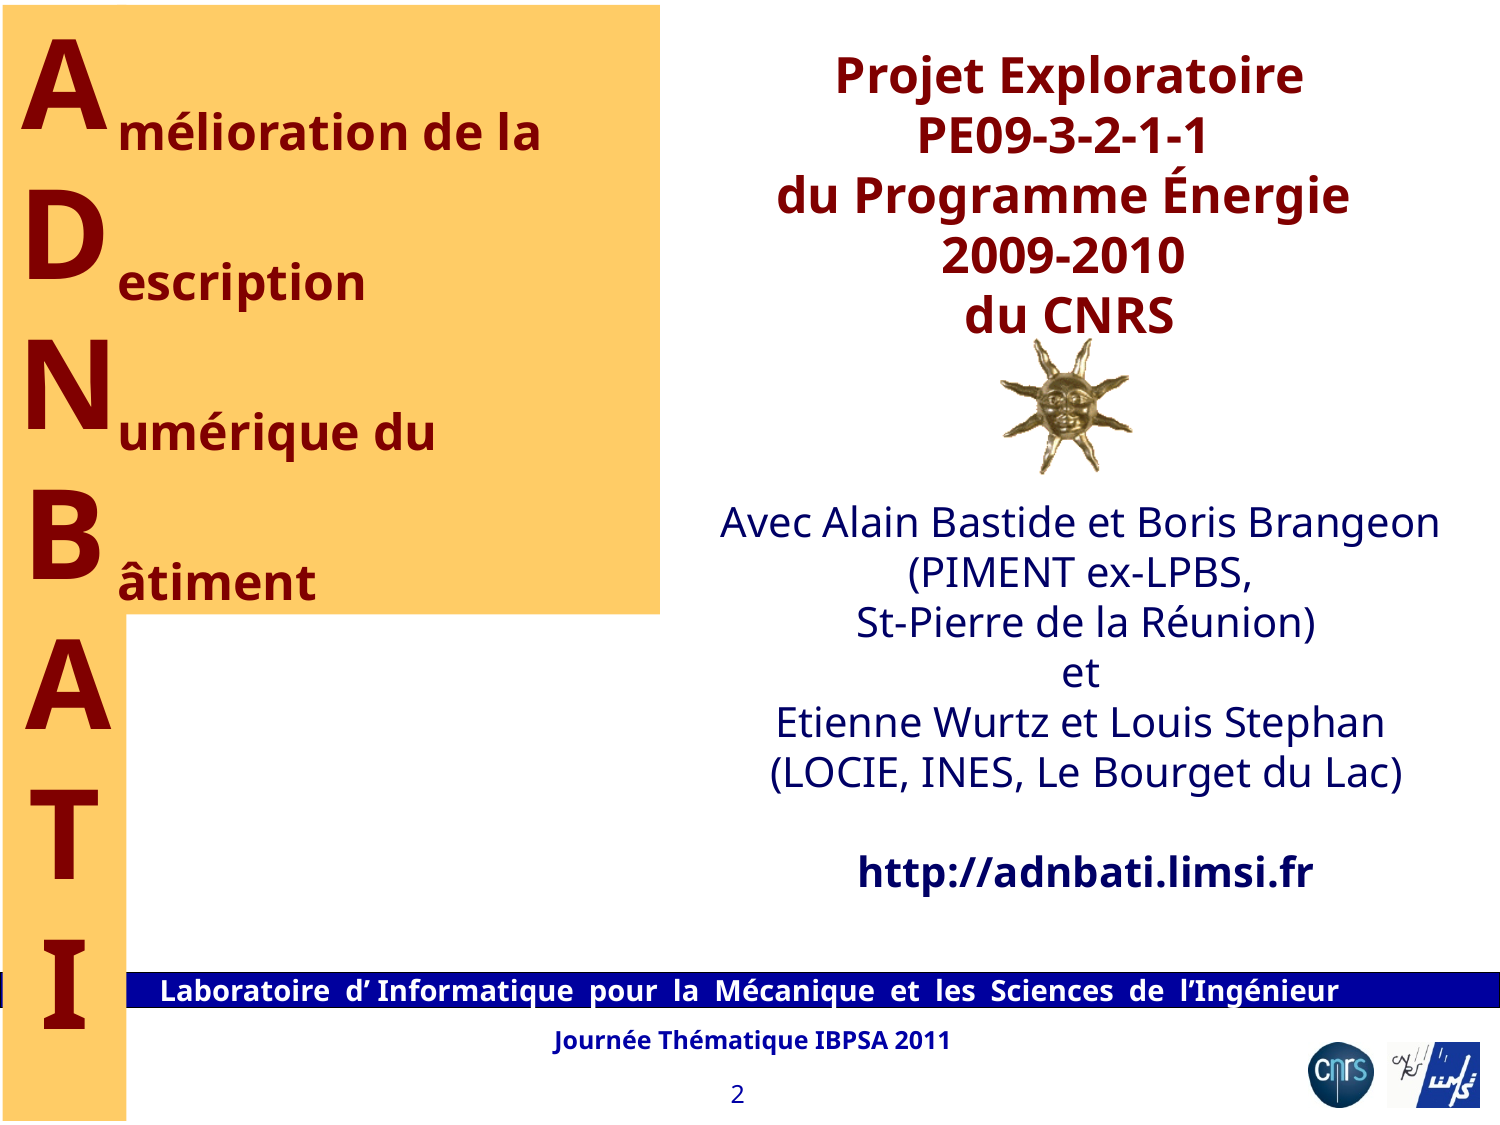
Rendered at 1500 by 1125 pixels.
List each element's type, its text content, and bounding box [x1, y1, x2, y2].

slide_number 2 [562, 1065, 913, 1125]
picture [1308, 1042, 1374, 1108]
picture [1387, 1042, 1480, 1108]
picture [997, 336, 1135, 477]
text_box Avec Alain Bastide et Boris Brangeon (PIMENT ex-LPBS, St-Pierre de la Réunion) et Etienne Wurtz et Louis Stephan (LOCIE, INES, Le Bourget du Lac) http://adnbati.limsi.fr [672, 488, 1500, 921]
text_box mélioration de la escription umérique du âtiment [117, 4, 660, 615]
footer Journée Thématique IBPSA 2011 [445, 1016, 1062, 1060]
text_box ADNBATI [2, 4, 127, 1121]
text_box Projet Exploratoire PE09-3-2-1-1 du Programme Énergie 2009-2010 du CNRS [665, 41, 1475, 345]
